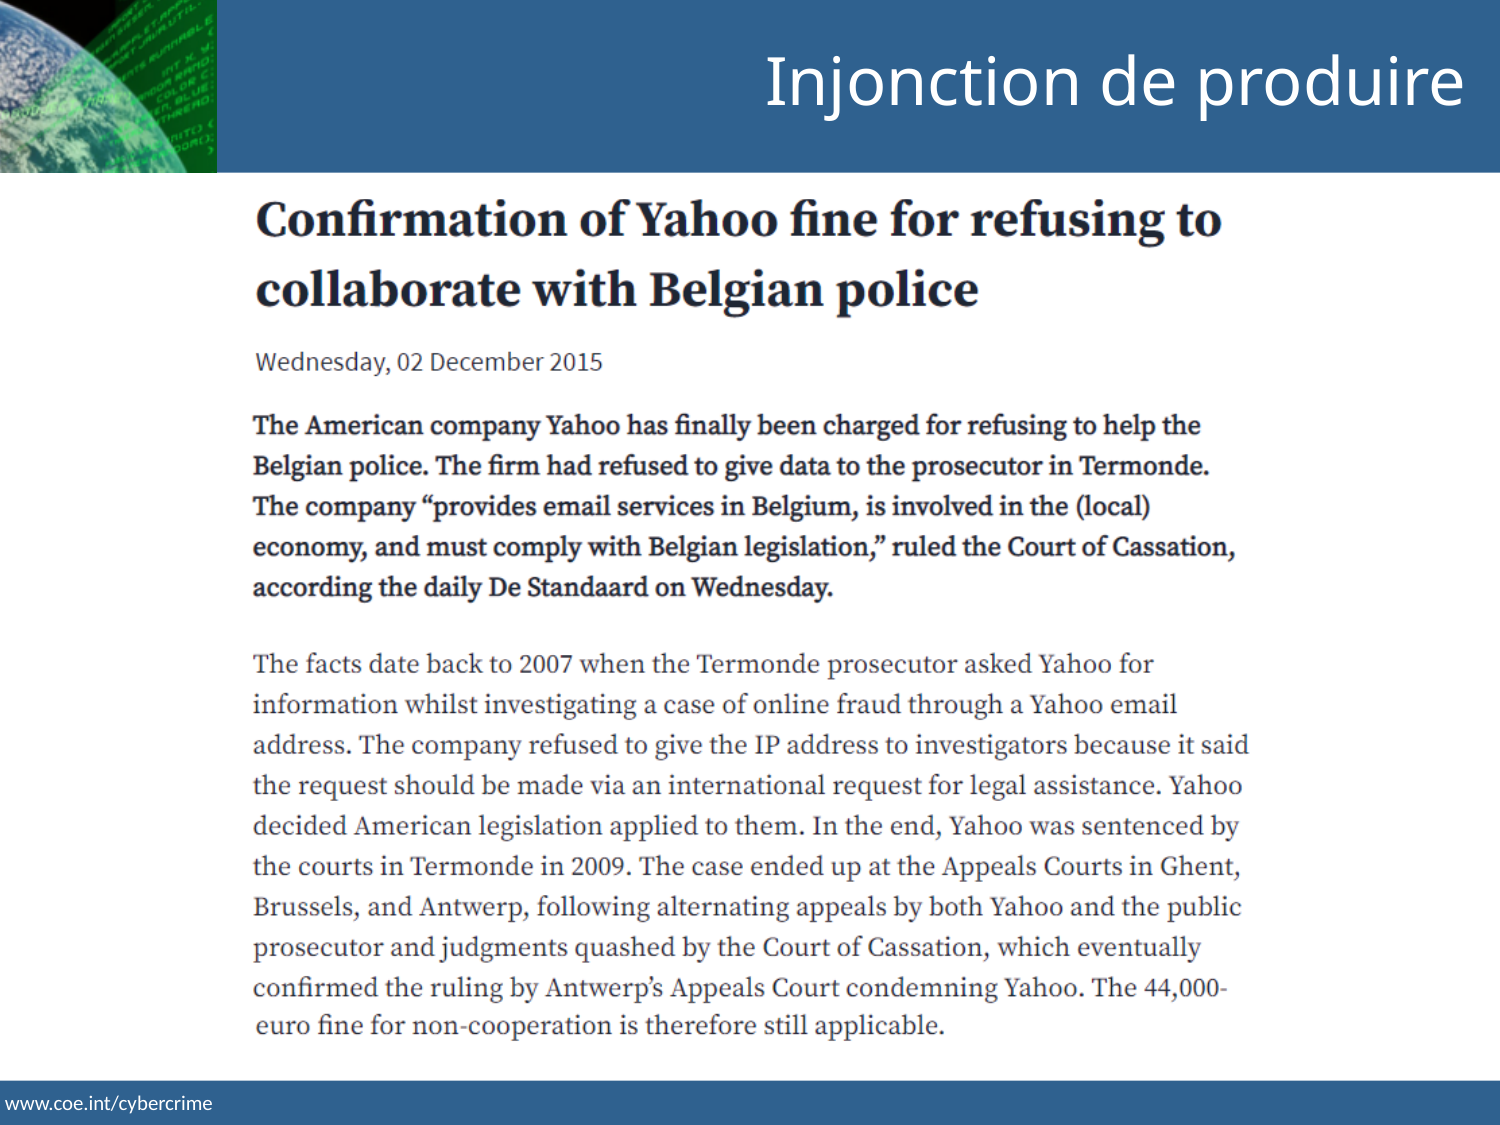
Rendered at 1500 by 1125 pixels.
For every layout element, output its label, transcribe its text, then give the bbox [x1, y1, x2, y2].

text_box Injonction de produire [230, 31, 1483, 126]
picture [235, 198, 1282, 1059]
picture [0, 0, 217, 173]
